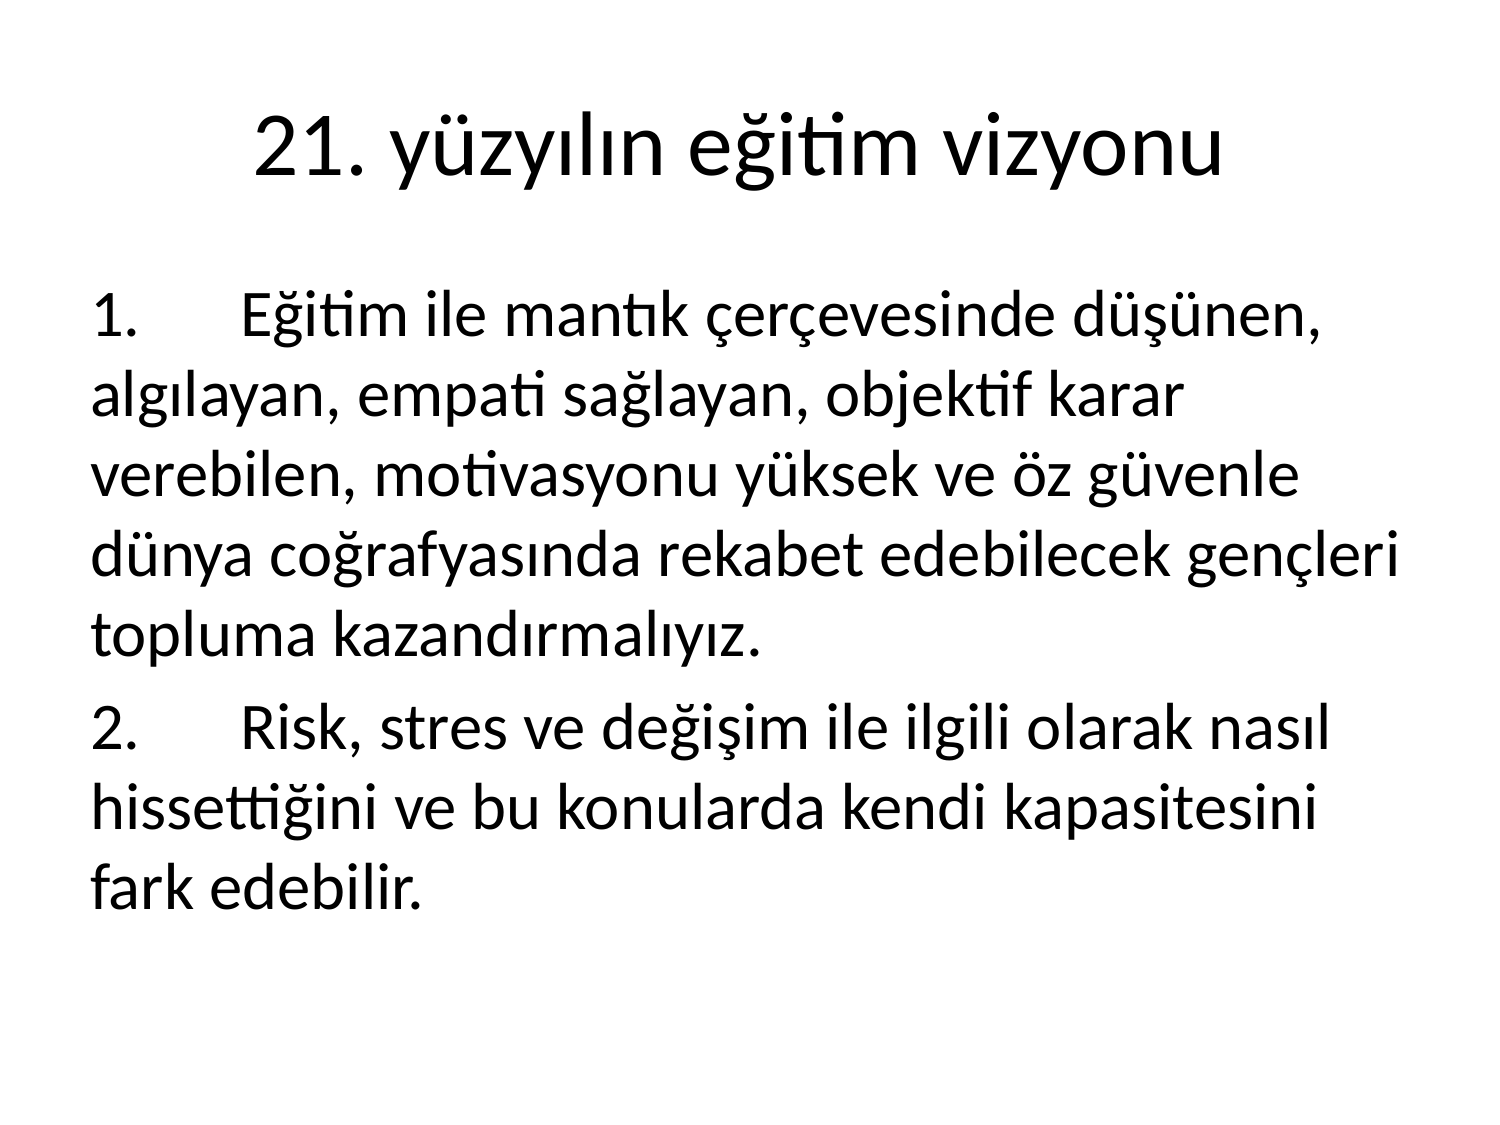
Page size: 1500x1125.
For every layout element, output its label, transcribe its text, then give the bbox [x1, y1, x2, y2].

list 1. Eğitim ile mantık çerçevesinde düşünen, algılayan, empati sağlayan, objektif karar verebilen, motivasyonu yüksek ve öz güvenle dünya coğrafyasında rekabet edebilecek gençleri topluma kazandırmalıyız. 2. Risk, stres ve değişim ile ilgili olarak nasıl hissettiğini ve bu konularda kendi kapasitesini fark edebilir. [75, 262, 1425, 1005]
title 21. yüzyılın eğitim vizyonu [75, 45, 1425, 233]
